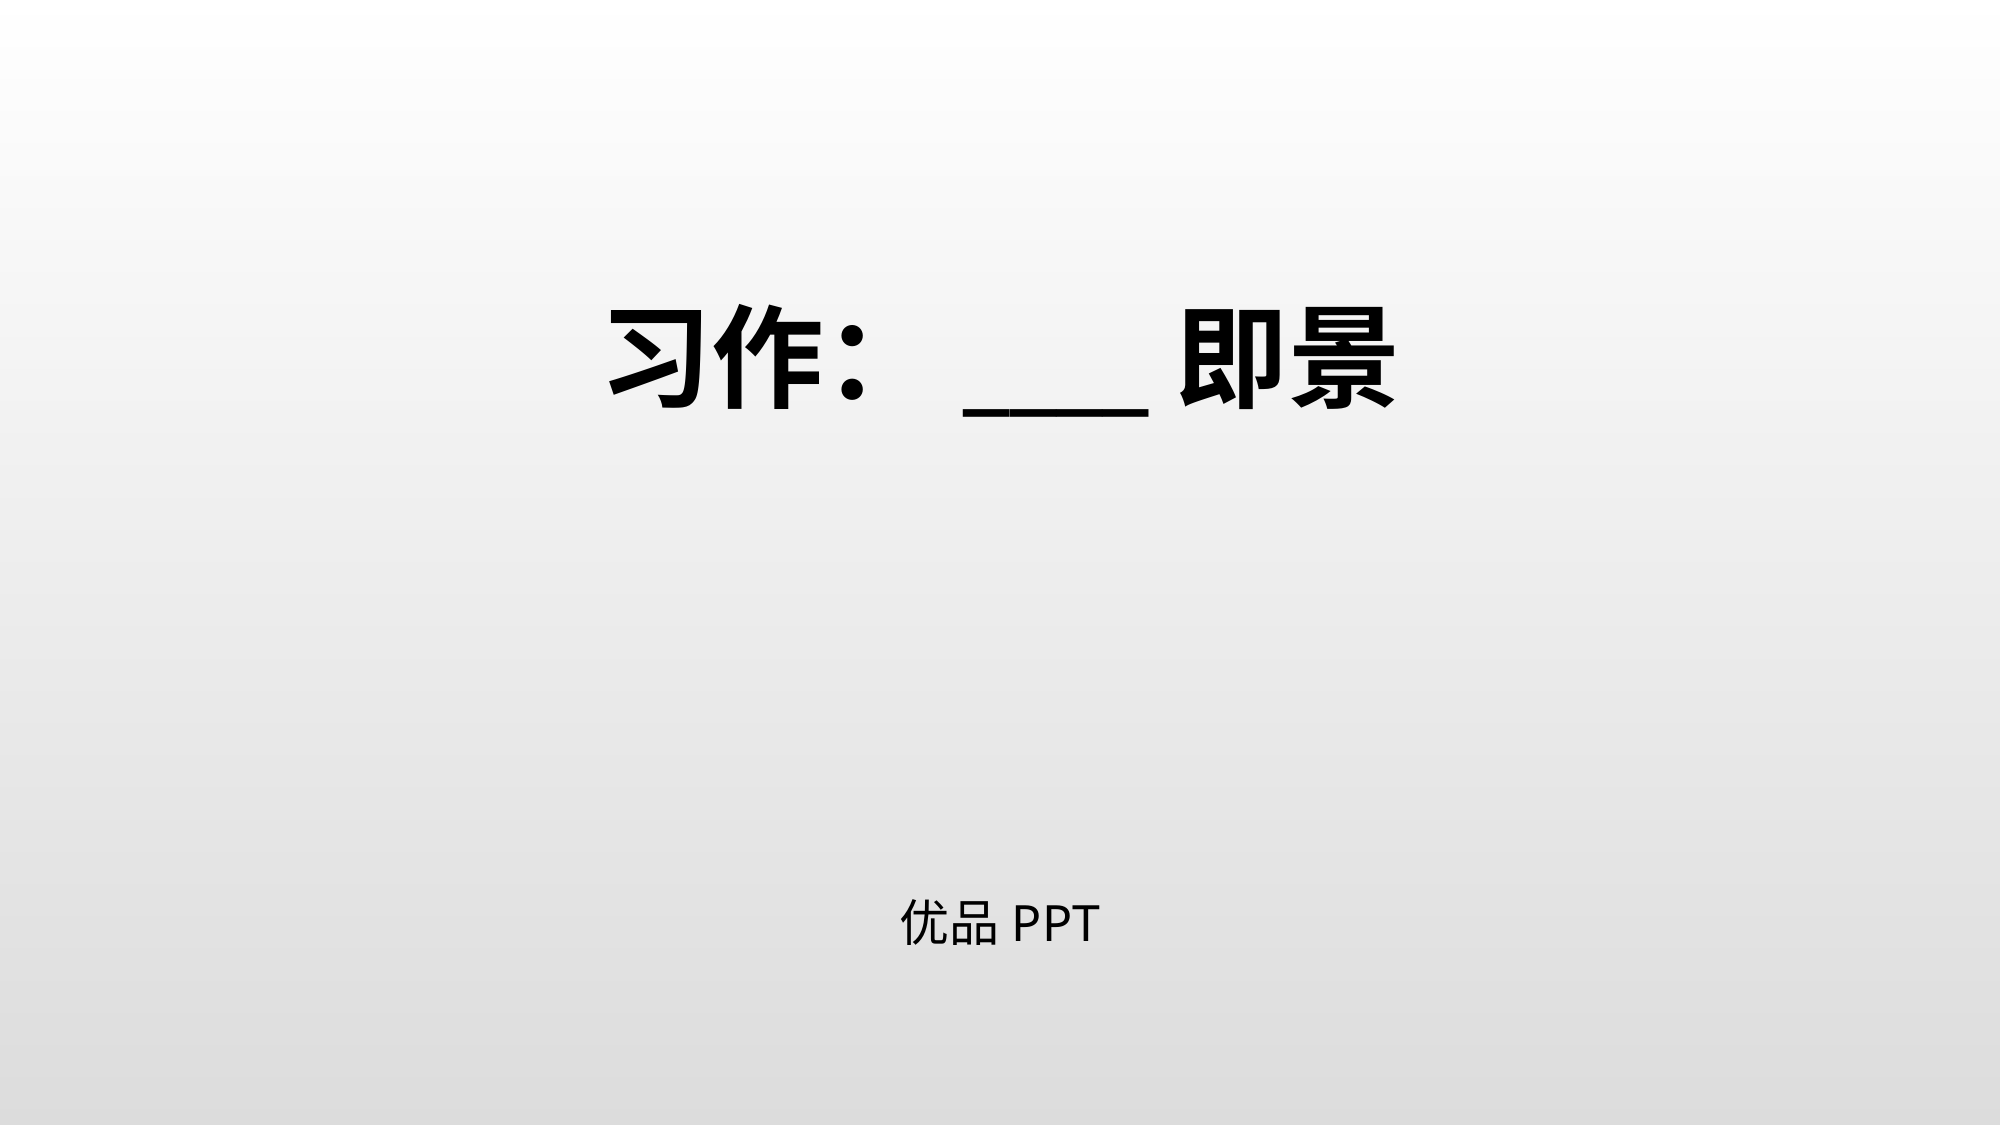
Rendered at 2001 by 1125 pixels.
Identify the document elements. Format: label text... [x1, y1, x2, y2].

text_box 优品PPT [249, 878, 1750, 959]
text_box 习作：____即景 [249, 250, 1750, 478]
